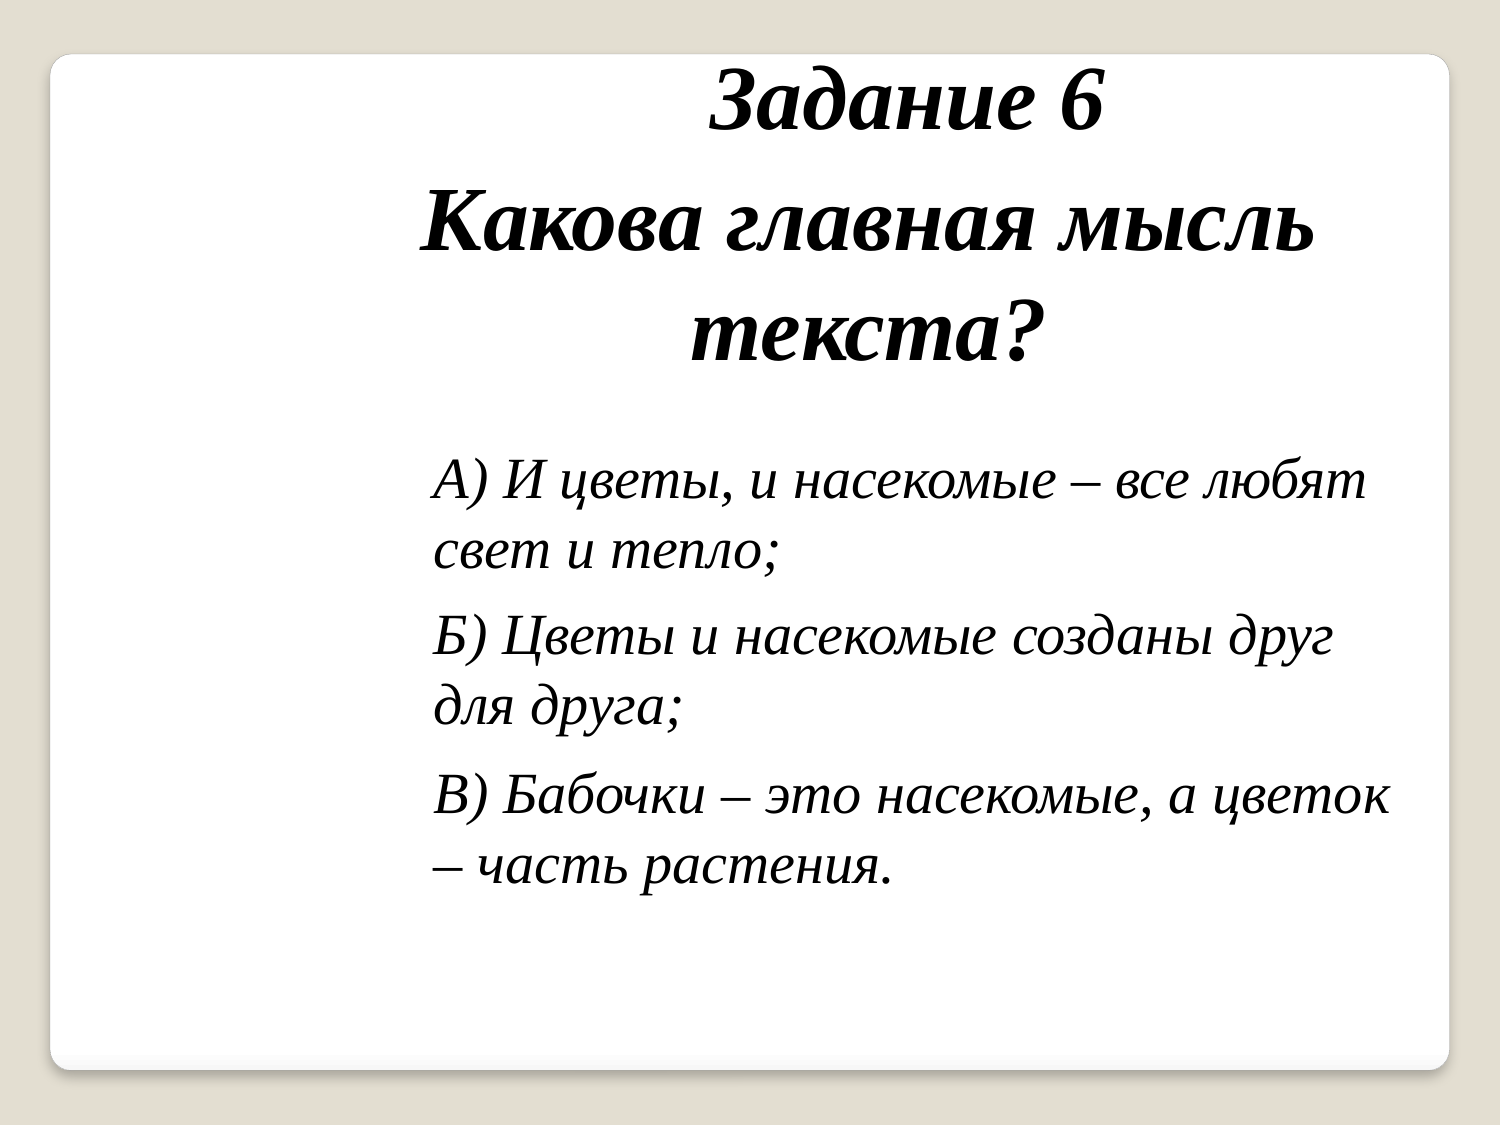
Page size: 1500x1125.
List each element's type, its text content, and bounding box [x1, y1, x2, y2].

text_box В) Бабочки – это насекомые, а цветок – часть растения. [419, 747, 1436, 903]
text_box Задание 6 [316, 30, 1500, 156]
text_box Какова главная мысль текста? [277, 151, 1461, 386]
text_box Б) Цветы и насекомые созданы друг для друга; [419, 589, 1436, 744]
text_box А) И цветы, и насекомые – все любят свет и тепло; [419, 432, 1495, 588]
